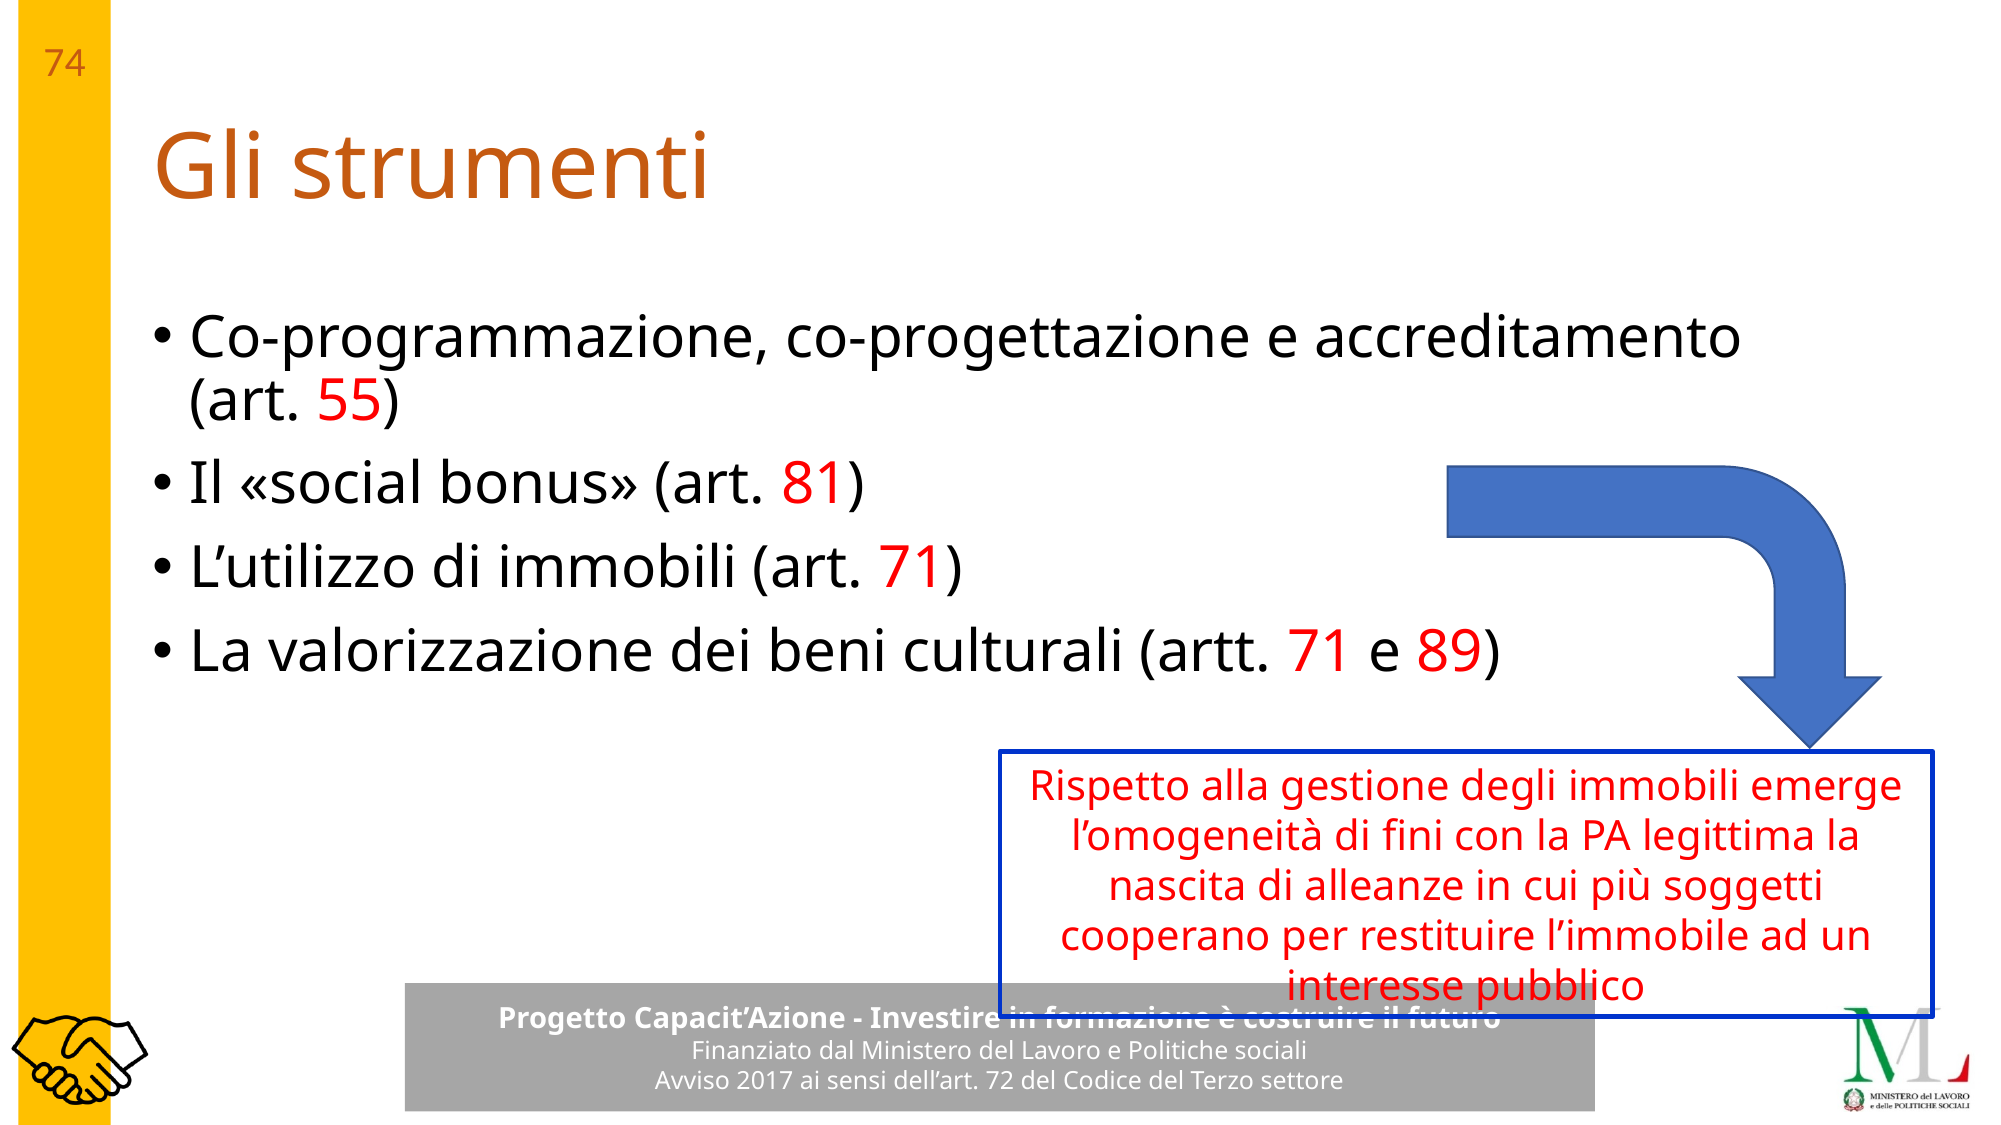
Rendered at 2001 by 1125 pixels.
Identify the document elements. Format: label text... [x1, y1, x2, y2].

text_box [1446, 465, 1883, 750]
picture [1826, 1006, 1987, 1112]
list Co-programmazione, co-progettazione e accreditamento (art. 55) Il «social bonus» (art. 81) L’utilizzo di immobili (art. 71) La valorizzazione dei beni culturali (artt. 71 e 89) [137, 299, 1863, 1014]
title Gli strumenti [137, 59, 1863, 278]
picture [10, 1009, 149, 1109]
text_box Rispetto alla gestione degli immobili emerge l’omogeneità di fini con la PA legittima la nascita di alleanze in cui più soggetti cooperano per restituire l’immobile ad un interesse pubblico [999, 751, 1933, 1017]
slide_number 74 [1911, 1057, 1995, 1118]
